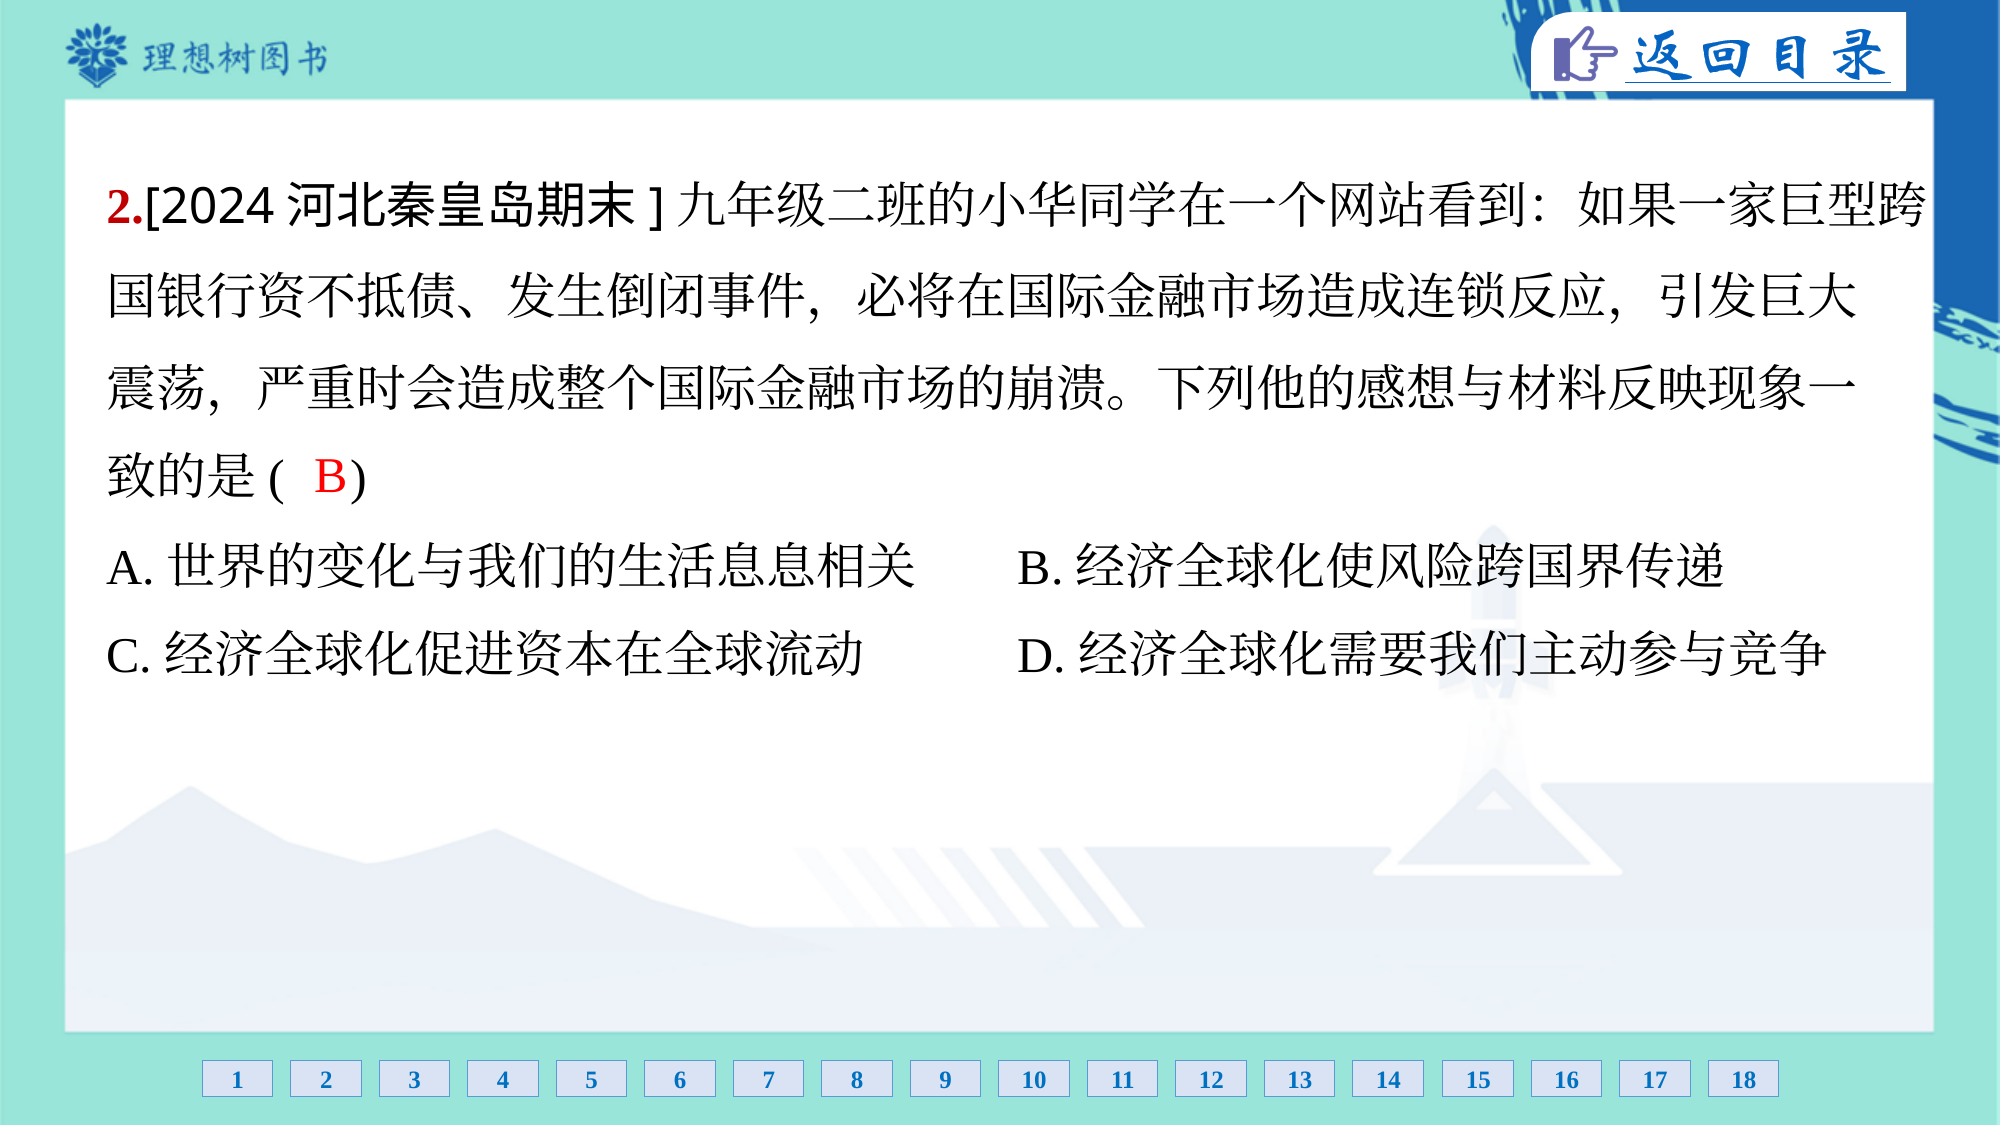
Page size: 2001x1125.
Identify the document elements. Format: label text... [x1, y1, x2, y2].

picture [0, 0, 2000, 1125]
text_box A.世界的变化与我们的生活息息相关 B.经济全球化使风险跨国界传递 C.经济全球化促进资本在全球流动 D.经济全球化需要我们主动参与竞争 [106, 502, 1895, 673]
text_box B [296, 414, 367, 494]
text_box 2.[2024河北秦皇岛期末]九年级二班的小华同学在一个网站看到：如果一家巨型跨 国银行资不抵债、发生倒闭事件，必将在国际金融市场造成连锁反应，引发巨大 震荡，严重时会造成整个国际金融市场的崩溃。下列他的感想与材料反映现象一 致的是( ) [106, 141, 1895, 495]
